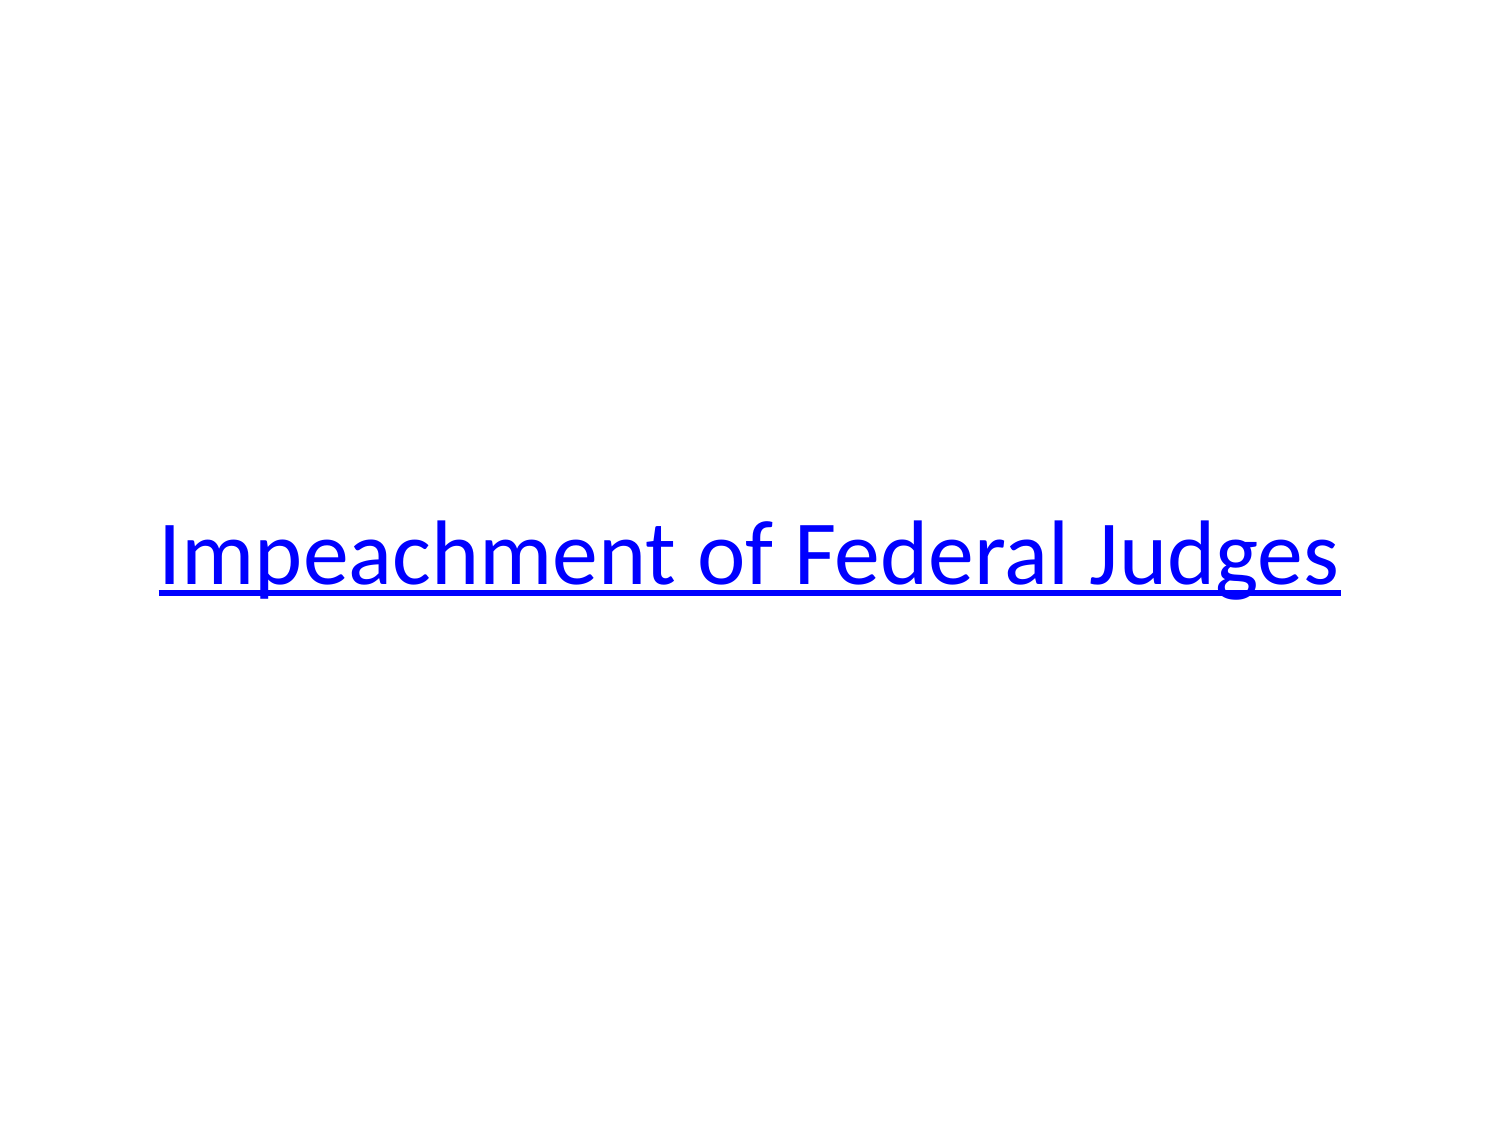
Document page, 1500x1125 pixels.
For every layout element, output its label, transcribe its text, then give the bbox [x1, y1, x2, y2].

title Impeachment of Federal Judges [74, 44, 1426, 1051]
